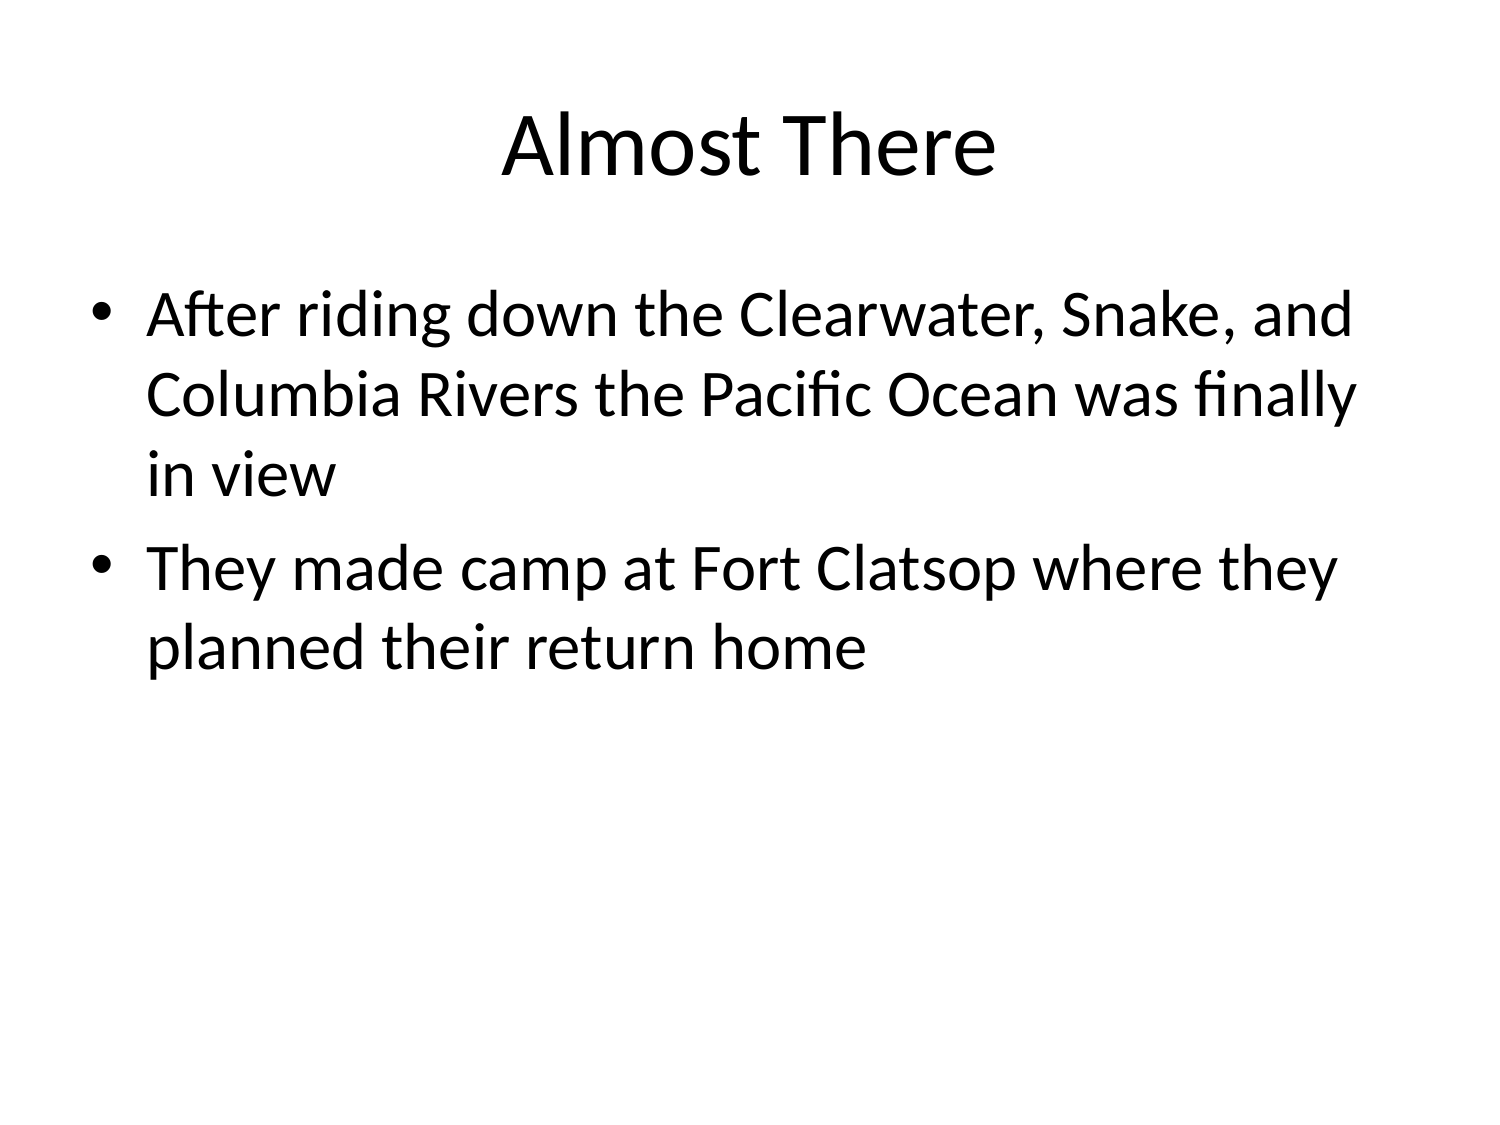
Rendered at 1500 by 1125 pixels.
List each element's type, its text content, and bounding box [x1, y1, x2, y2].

title Almost There [75, 45, 1425, 233]
list After riding down the Clearwater, Snake, and Columbia Rivers the Pacific Ocean was finally in view They made camp at Fort Clatsop where they planned their return home [75, 262, 1425, 1005]
